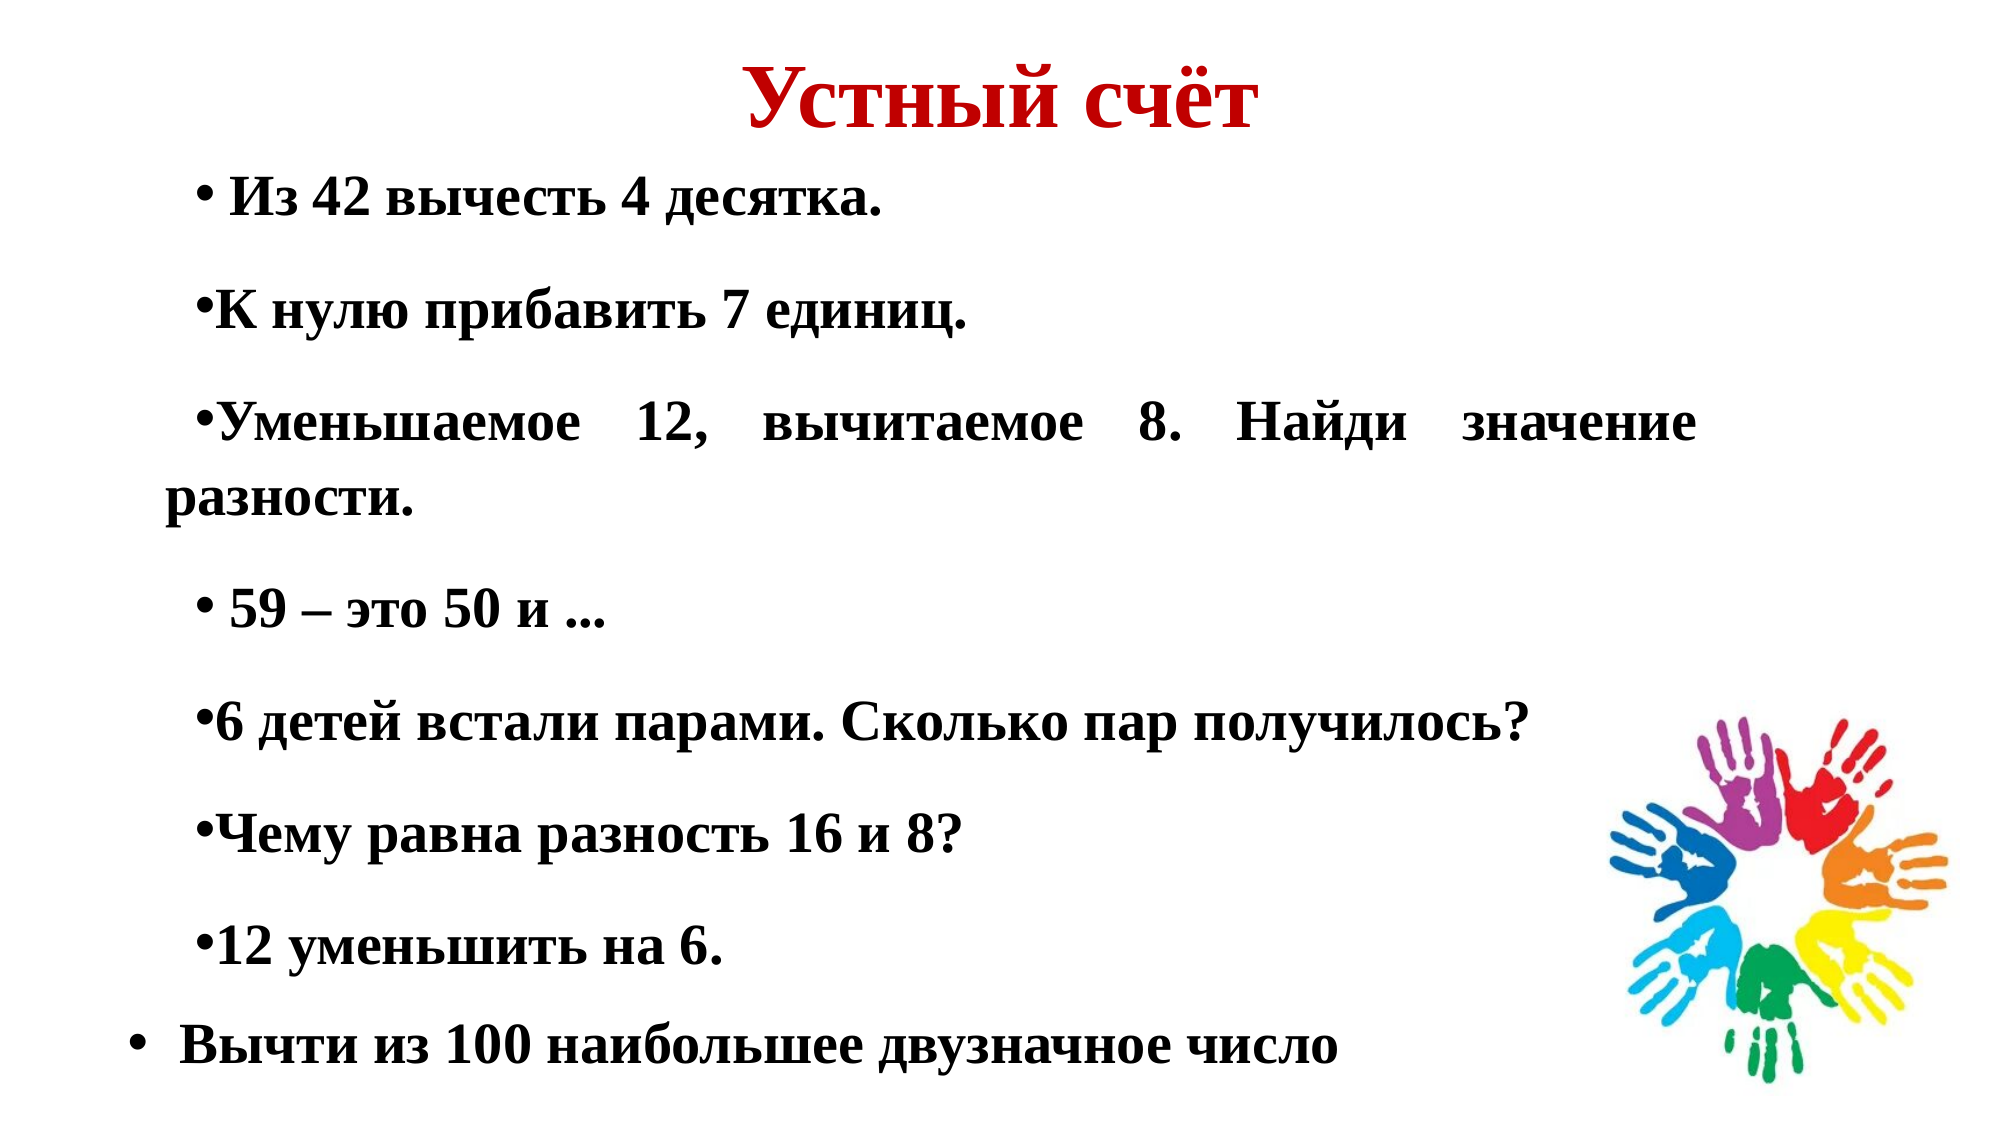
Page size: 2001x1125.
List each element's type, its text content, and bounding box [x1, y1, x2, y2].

list Из 42 вычесть 4 десятка. К нулю прибавить 7 единиц. Уменьшаемое 12, вычитаемое 8. Найди значение разности. 59 – это 50 и ... 6 детей встали парами. Сколько пар получилось? Чему равна разность 16 и 8? 12 уменьшить на 6. Вычти из 100 наибольшее двузначное число [112, 145, 1713, 1013]
picture [1587, 700, 1960, 1096]
title Устный счёт [112, 29, 1888, 167]
